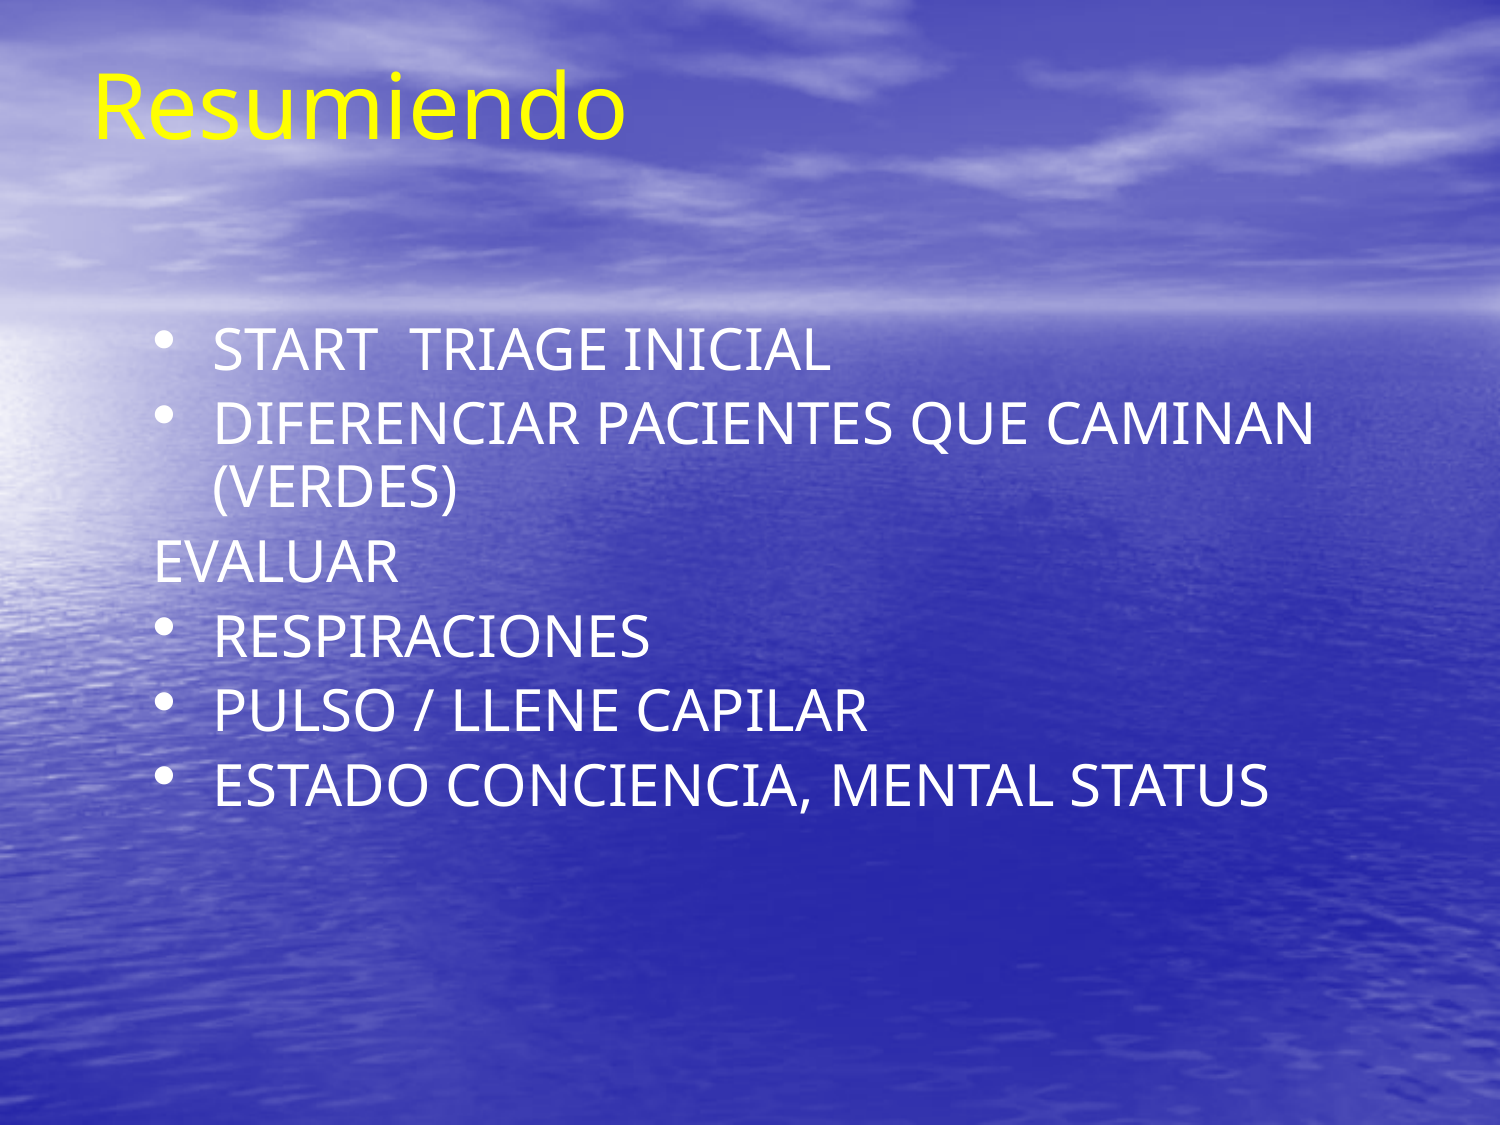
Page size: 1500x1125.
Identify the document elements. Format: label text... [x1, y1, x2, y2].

list START TRIAGE INICIAL DIFERENCIAR PACIENTES QUE CAMINAN (VERDES) EVALUAR RESPIRACIONES PULSO / LLENE CAPILAR ESTADO CONCIENCIA, MENTAL STATUS [137, 312, 1413, 927]
title Resumiendo [74, 24, 1426, 181]
